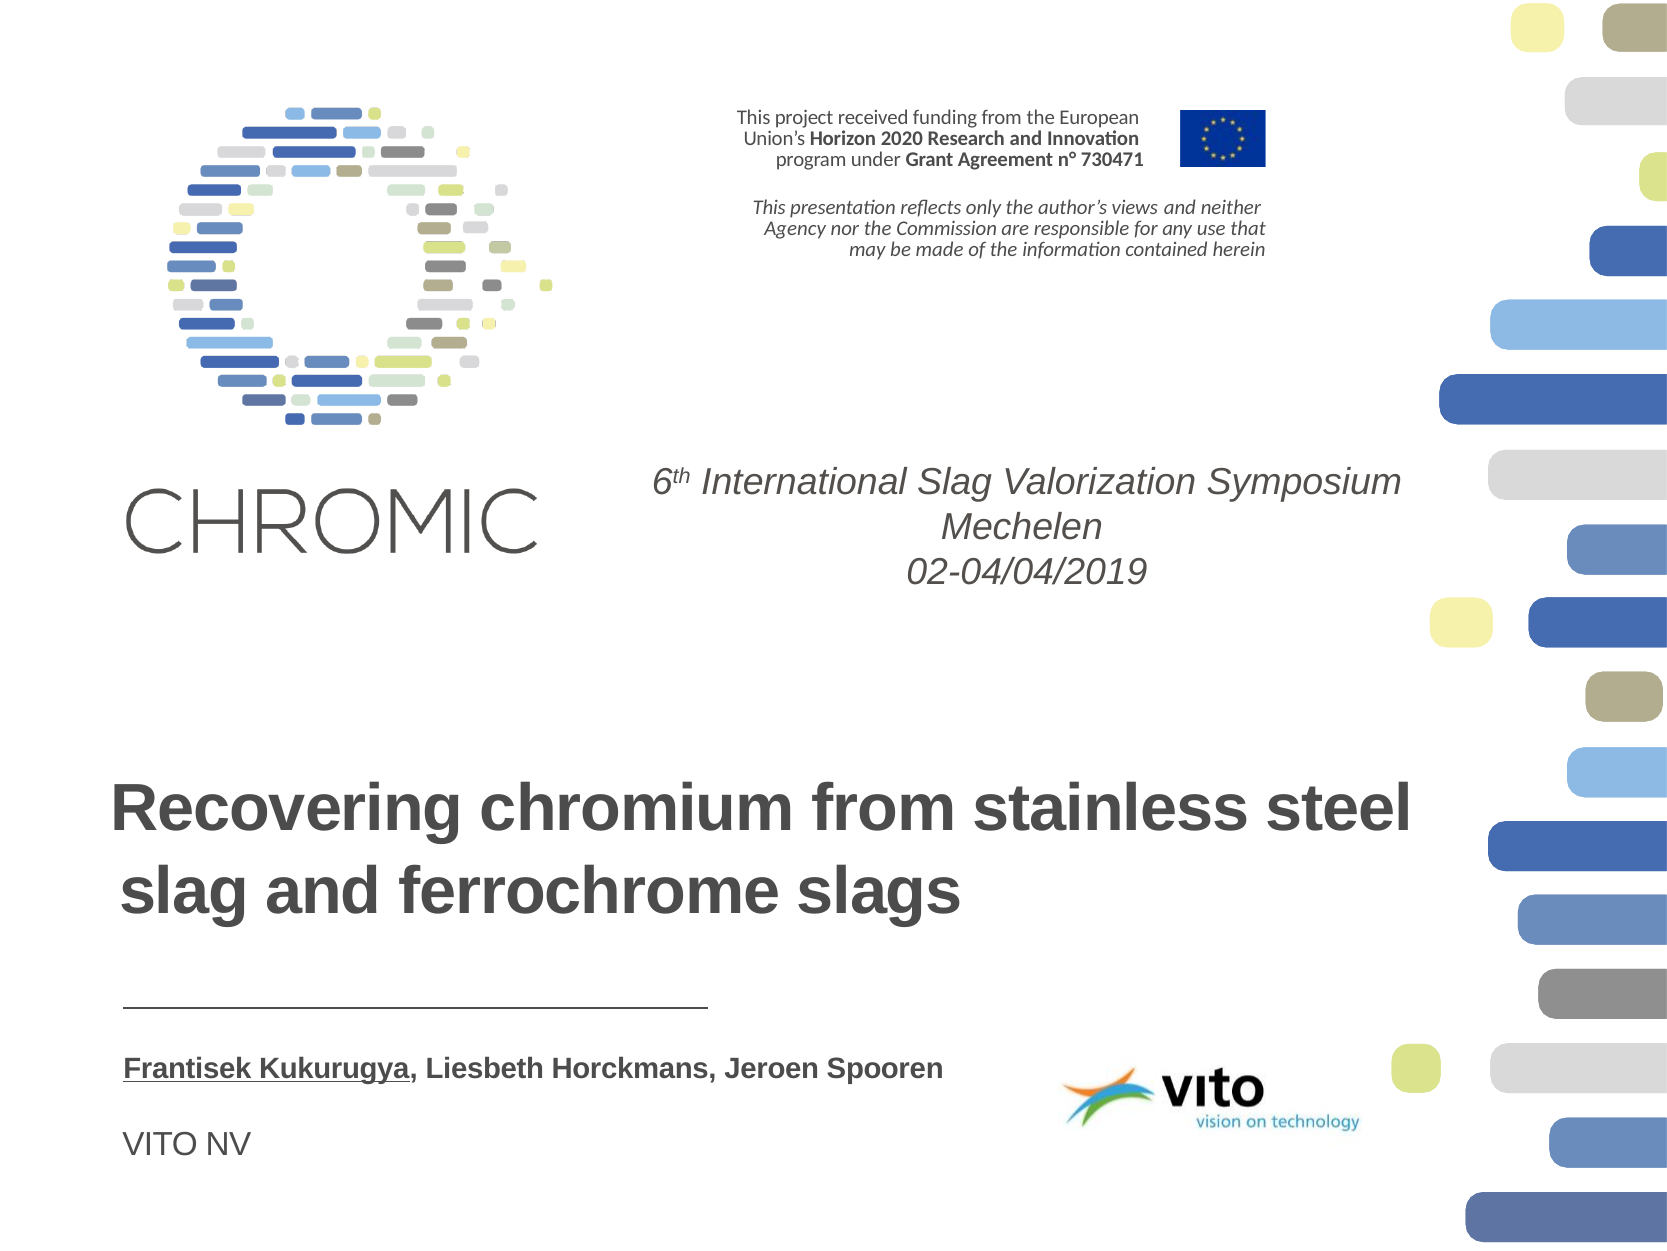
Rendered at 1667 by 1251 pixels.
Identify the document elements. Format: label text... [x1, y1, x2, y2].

text_box 6th International Slag Valorization Symposium Mechelen 02-04/04/2019 [608, 449, 1446, 600]
picture [1058, 1049, 1366, 1151]
picture [13, 4, 665, 657]
list VITO NV [122, 1121, 771, 1163]
list Frantisek Kukurugya, Liesbeth Horckmans, Jeroen Spooren [123, 1049, 1021, 1113]
picture [1180, 110, 1266, 167]
list Recovering chromium from stainless steel slag and ferrochrome slags [108, 675, 1414, 928]
